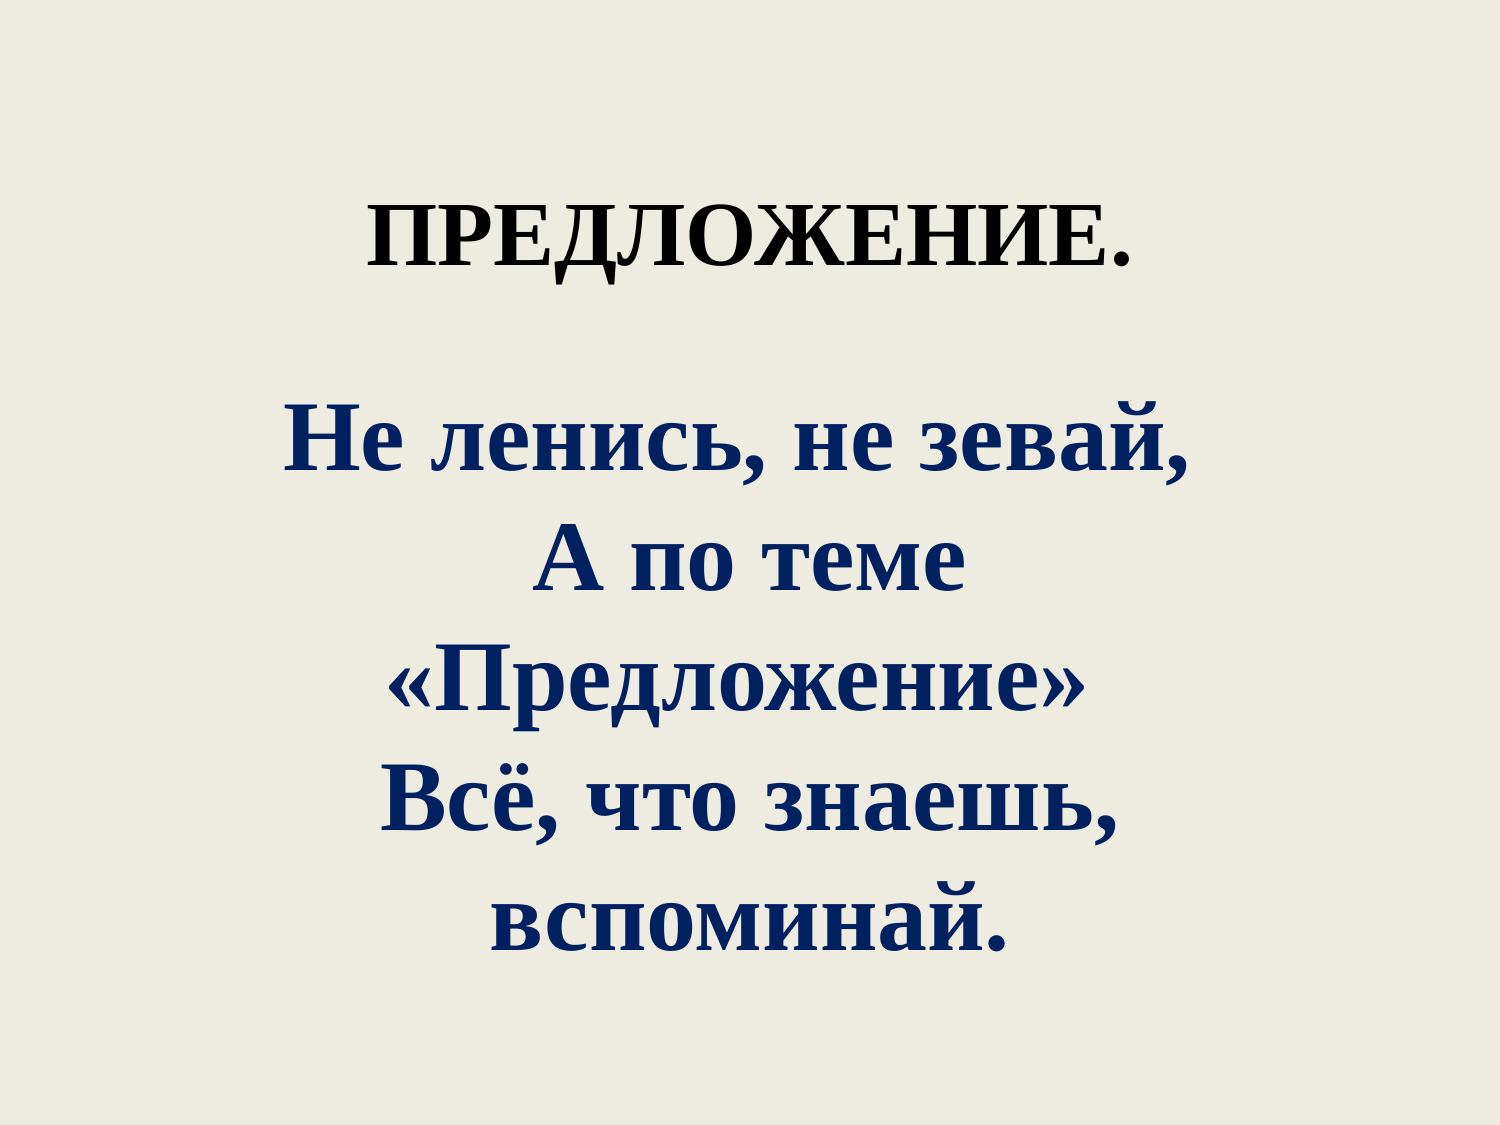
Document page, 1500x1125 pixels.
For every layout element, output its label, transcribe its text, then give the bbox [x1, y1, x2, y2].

title ПРЕДЛОЖЕНИЕ. [112, 117, 1388, 340]
subtitle Не ленись, не зевай, А по теме «Предложение» Всё, что знаешь, вспоминай. [225, 363, 1275, 925]
